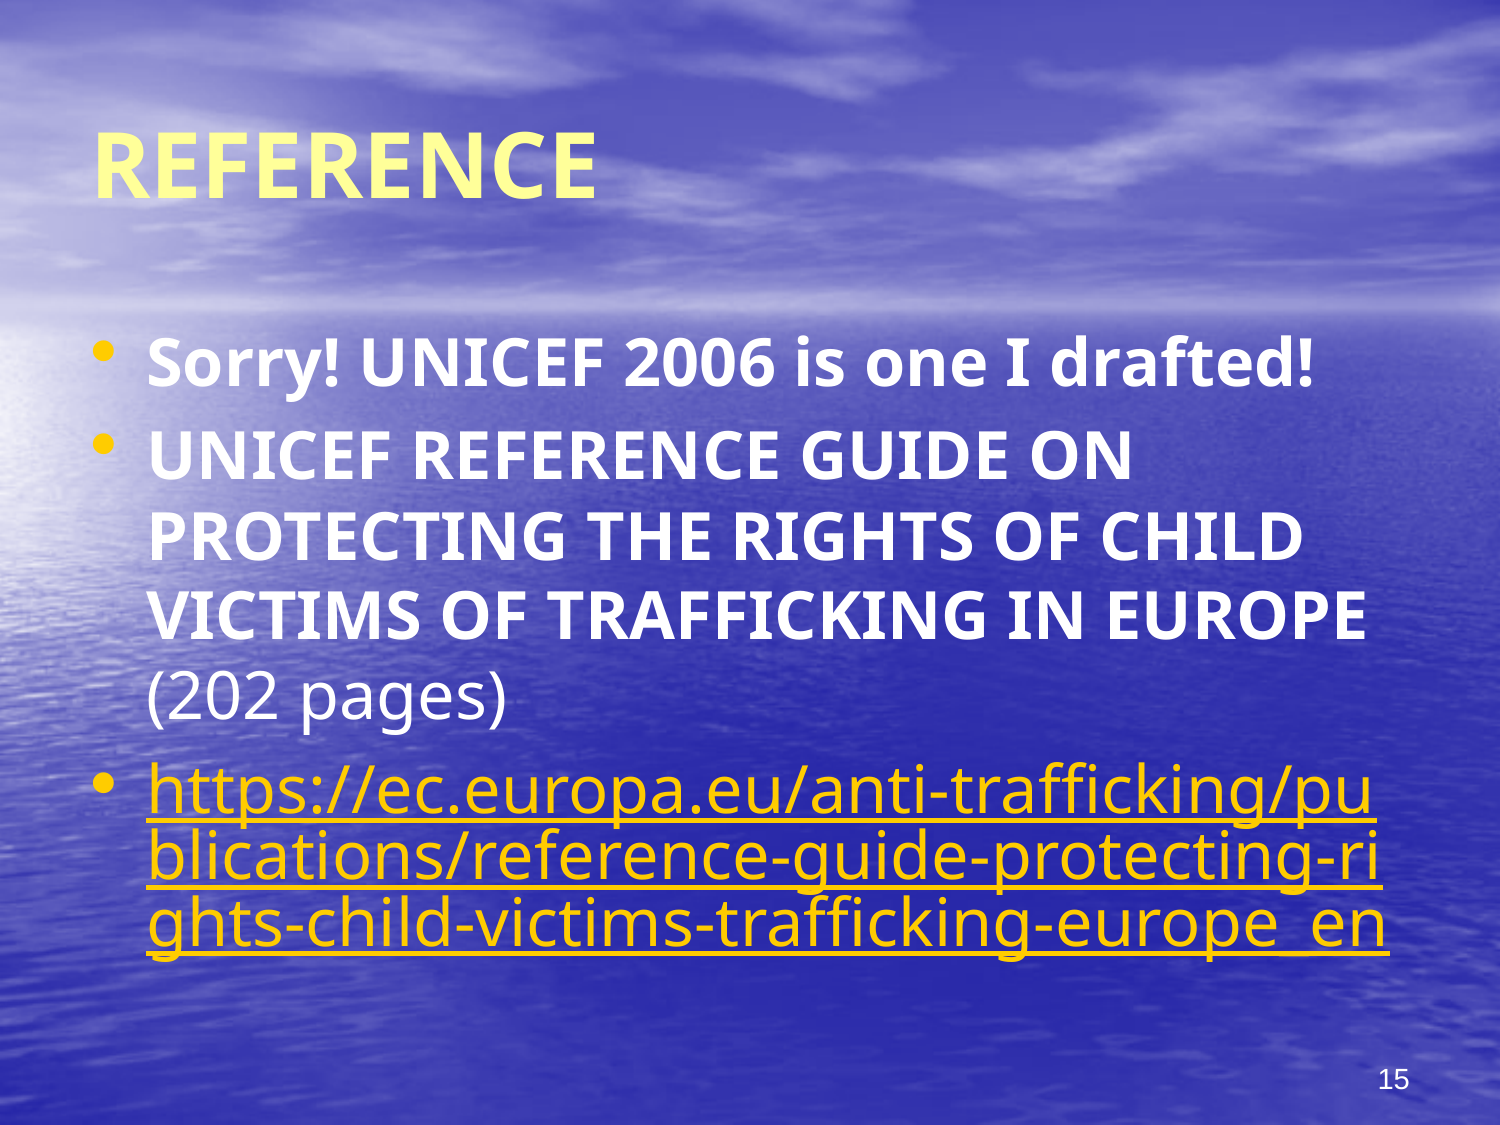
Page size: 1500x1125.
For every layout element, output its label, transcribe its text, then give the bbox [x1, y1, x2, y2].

list Sorry! UNICEF 2006 is one I drafted! UNICEF REFERENCE GUIDE ON PROTECTING THE RIGHTS OF CHILD VICTIMS OF TRAFFICKING IN EUROPE (202 pages) https://ec.europa.eu/anti-trafficking/publications/reference-guide-protecting-rights-child-victims-trafficking-europe_en [75, 312, 1425, 988]
slide_number 15 [1074, 1024, 1425, 1103]
title REFERENCE [75, 47, 1425, 275]
